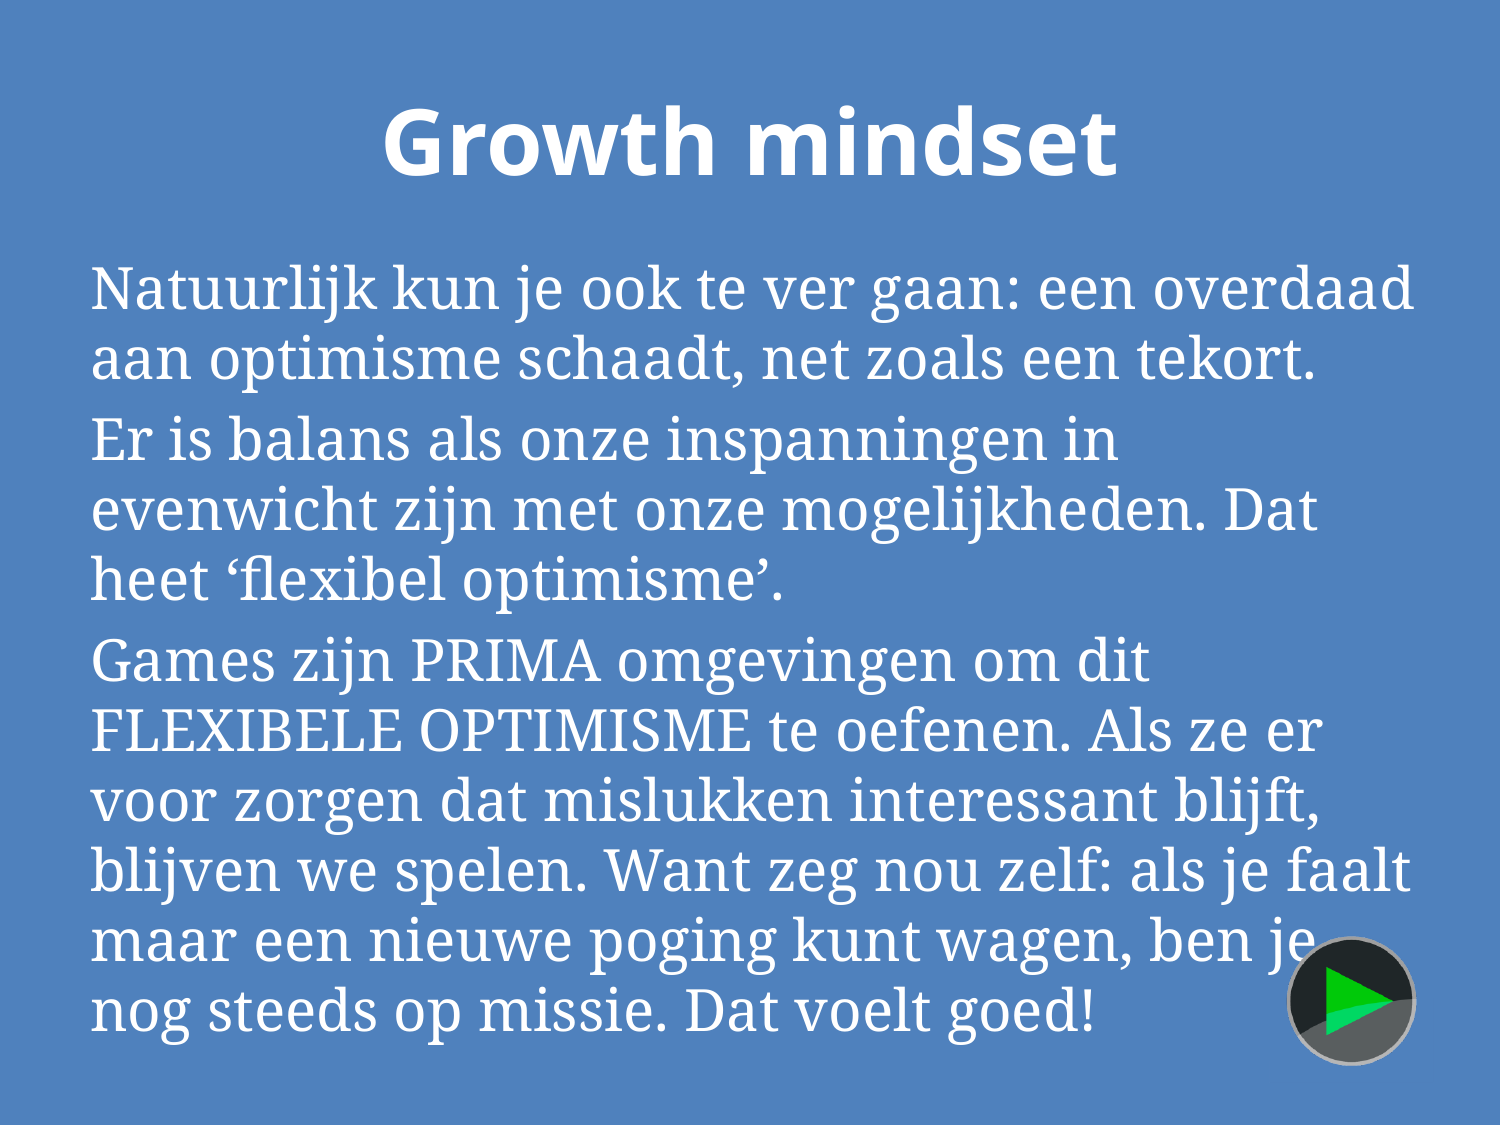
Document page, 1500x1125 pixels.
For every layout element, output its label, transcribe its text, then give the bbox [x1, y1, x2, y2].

picture [1269, 917, 1434, 1083]
title Growth mindset [75, 45, 1425, 233]
list Natuurlijk kun je ook te ver gaan: een overdaad aan optimisme schaadt, net zoals een tekort. Er is balans als onze inspanningen in evenwicht zijn met onze mogelijkheden. Dat heet ‘flexibel optimisme’. Games zijn PRIMA omgevingen om dit FLEXIBELE OPTIMISME te oefenen. Als ze er voor zorgen dat mislukken interessant blijft, blijven we spelen. Want zeg nou zelf: als je faalt maar een nieuwe poging kunt wagen, ben je nog steeds op missie. Dat voelt goed! [75, 243, 1436, 1106]
